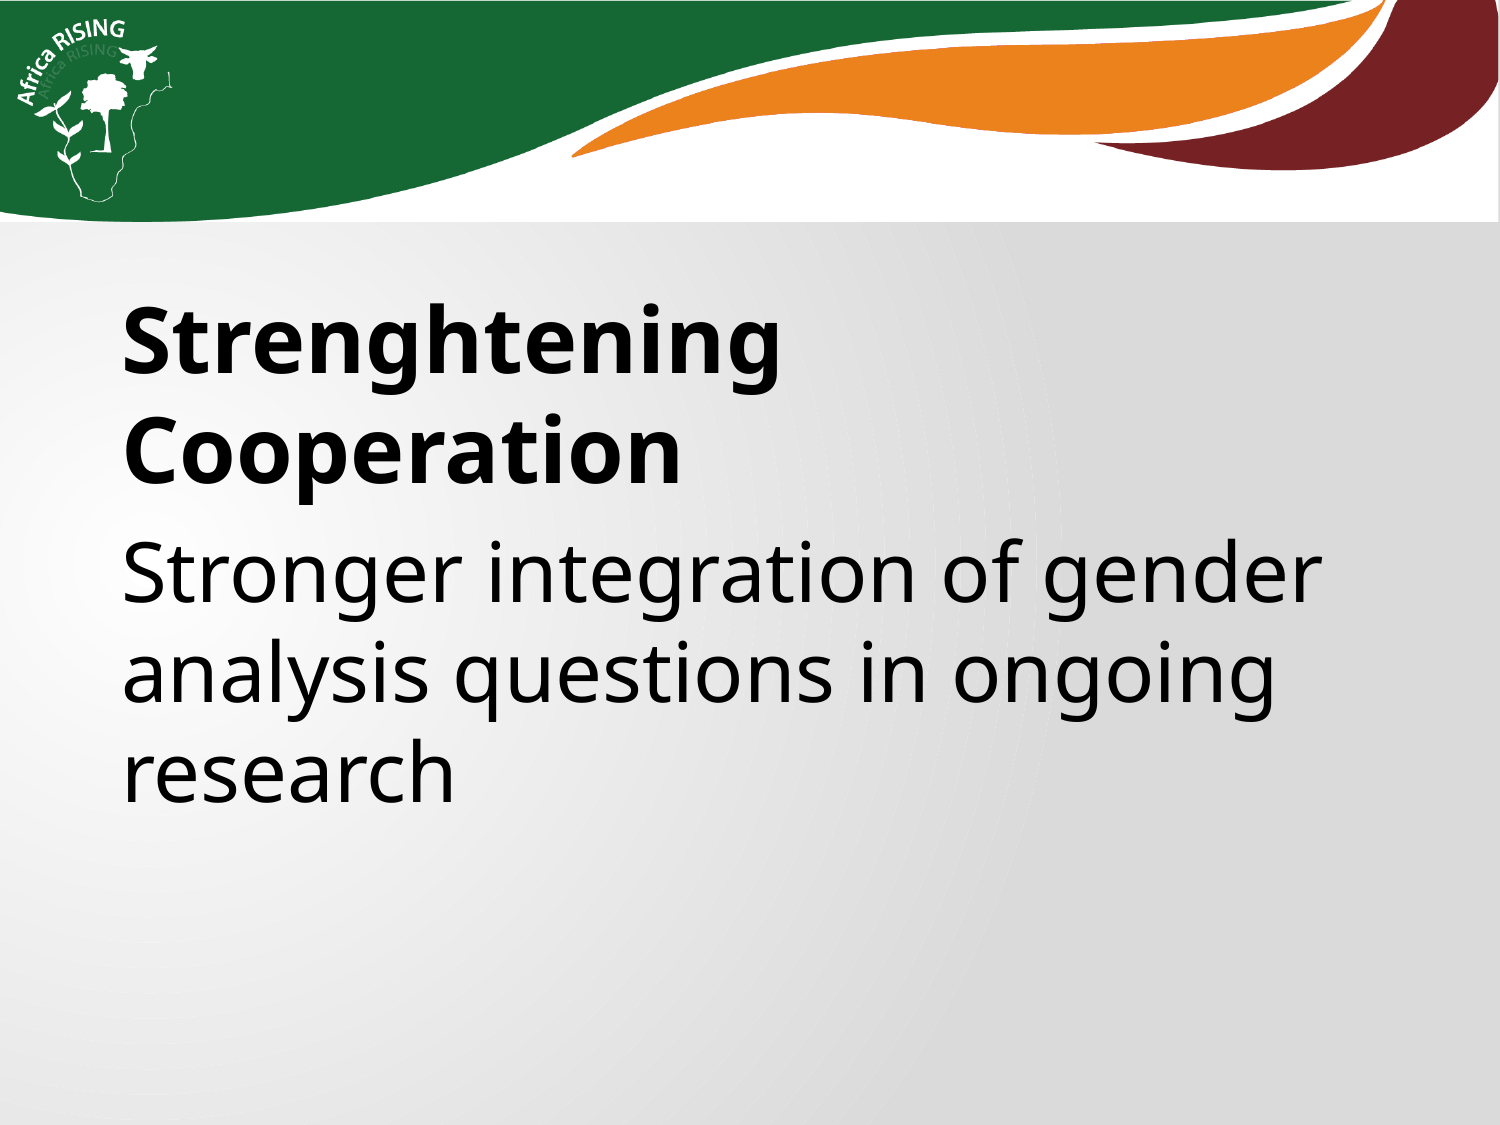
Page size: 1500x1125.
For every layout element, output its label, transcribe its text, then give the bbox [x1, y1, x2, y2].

list Strenghtening Cooperation Stronger integration of gender analysis questions in ongoing research [87, 275, 1363, 413]
picture [0, 0, 1499, 222]
